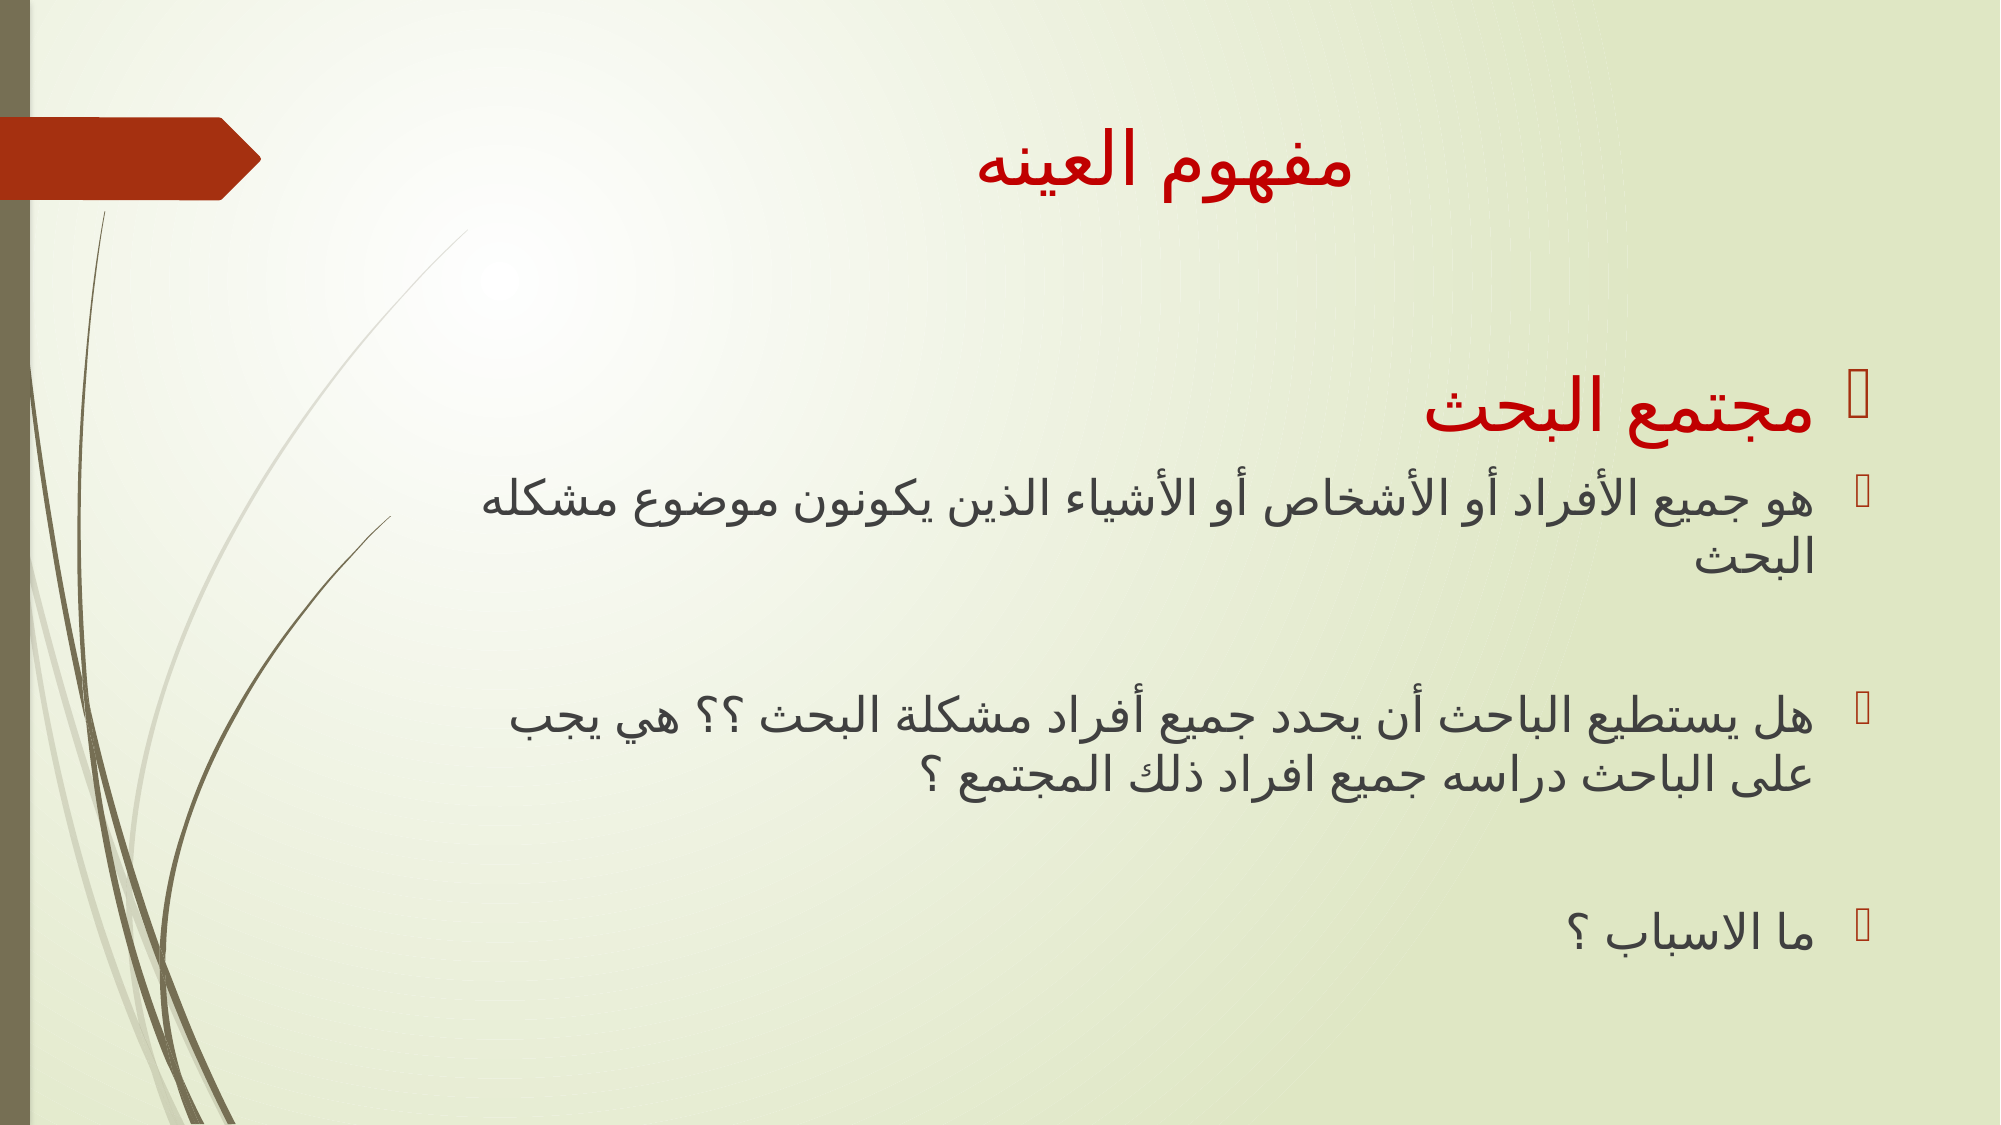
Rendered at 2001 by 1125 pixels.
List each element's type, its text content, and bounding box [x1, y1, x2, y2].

list مجتمع البحث هو جميع الأفراد أو الأشخاص أو الأشياء الذين يكونون موضوع مشكله البحث هل يستطيع الباحث أن يحدد جميع أفراد مشكلة البحث ؟؟ هي يجب على الباحث دراسه جميع افراد ذلك المجتمع ؟ ما الاسباب ؟ [424, 350, 1888, 970]
title مفهوم العينه [425, 102, 1888, 313]
